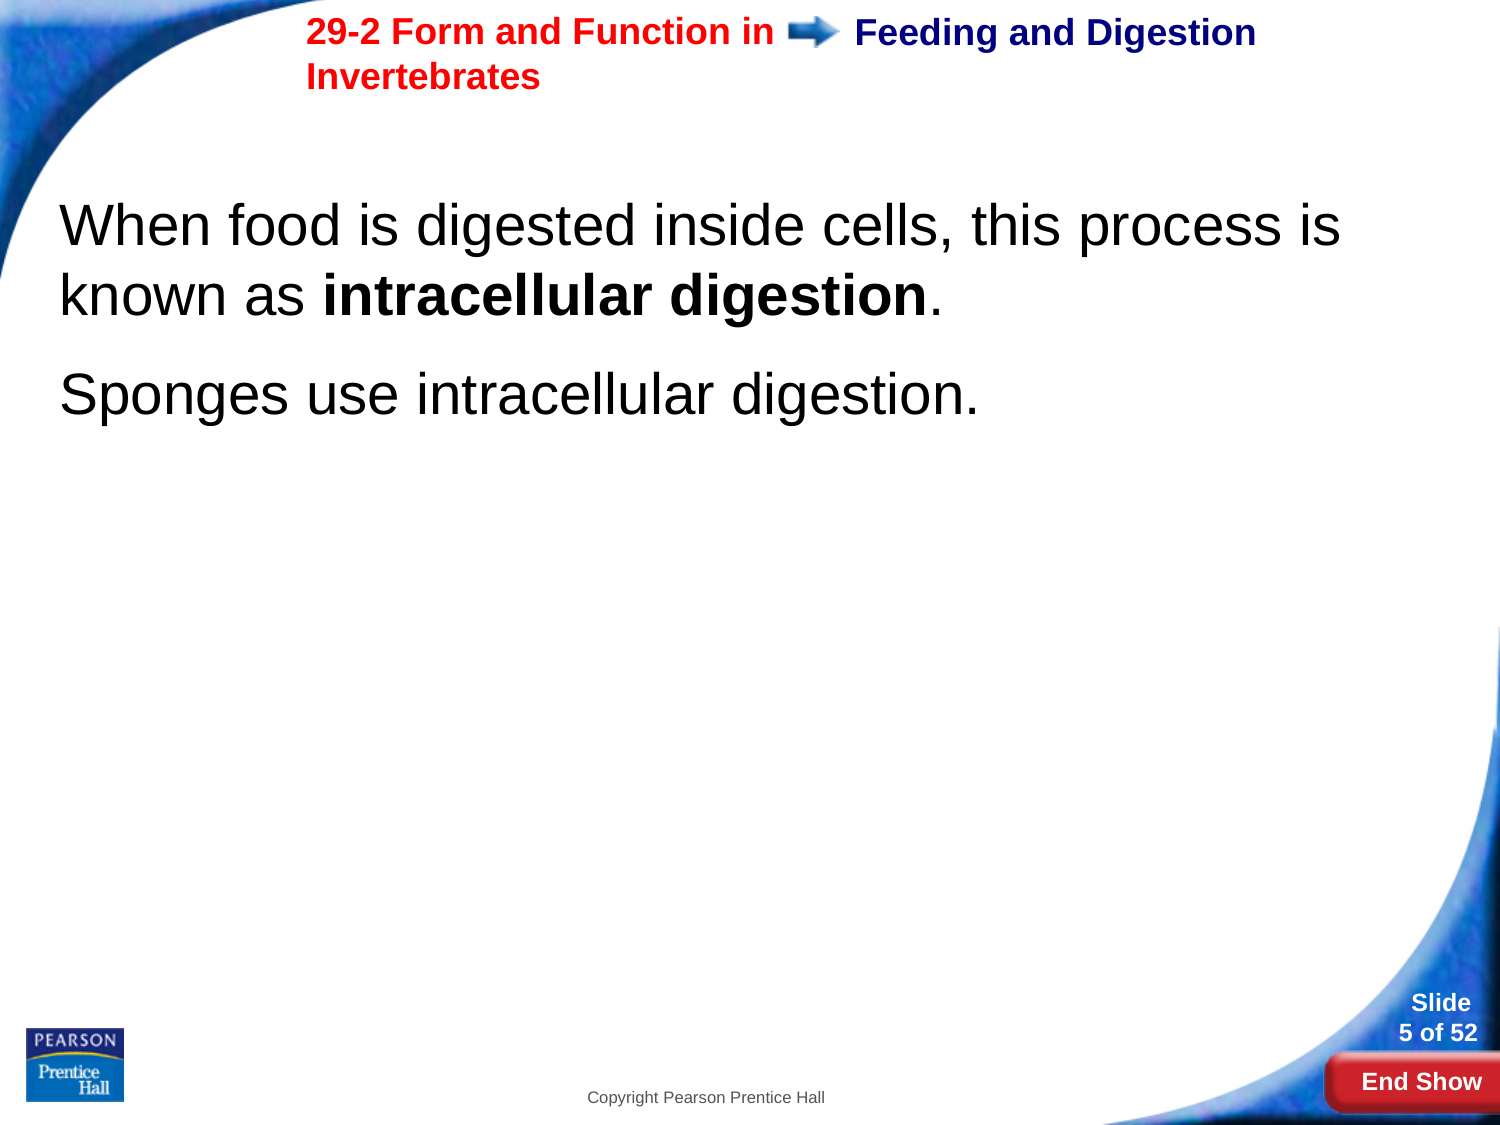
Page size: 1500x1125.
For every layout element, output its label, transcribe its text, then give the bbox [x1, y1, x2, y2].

picture [0, 0, 1500, 1125]
footer Copyright Pearson Prentice Hall [468, 1078, 945, 1105]
title Feeding and Digestion [839, 0, 1500, 76]
list When food is digested inside cells, this process is known as intracellular digestion. Sponges use intracellular digestion. [44, 179, 1463, 976]
